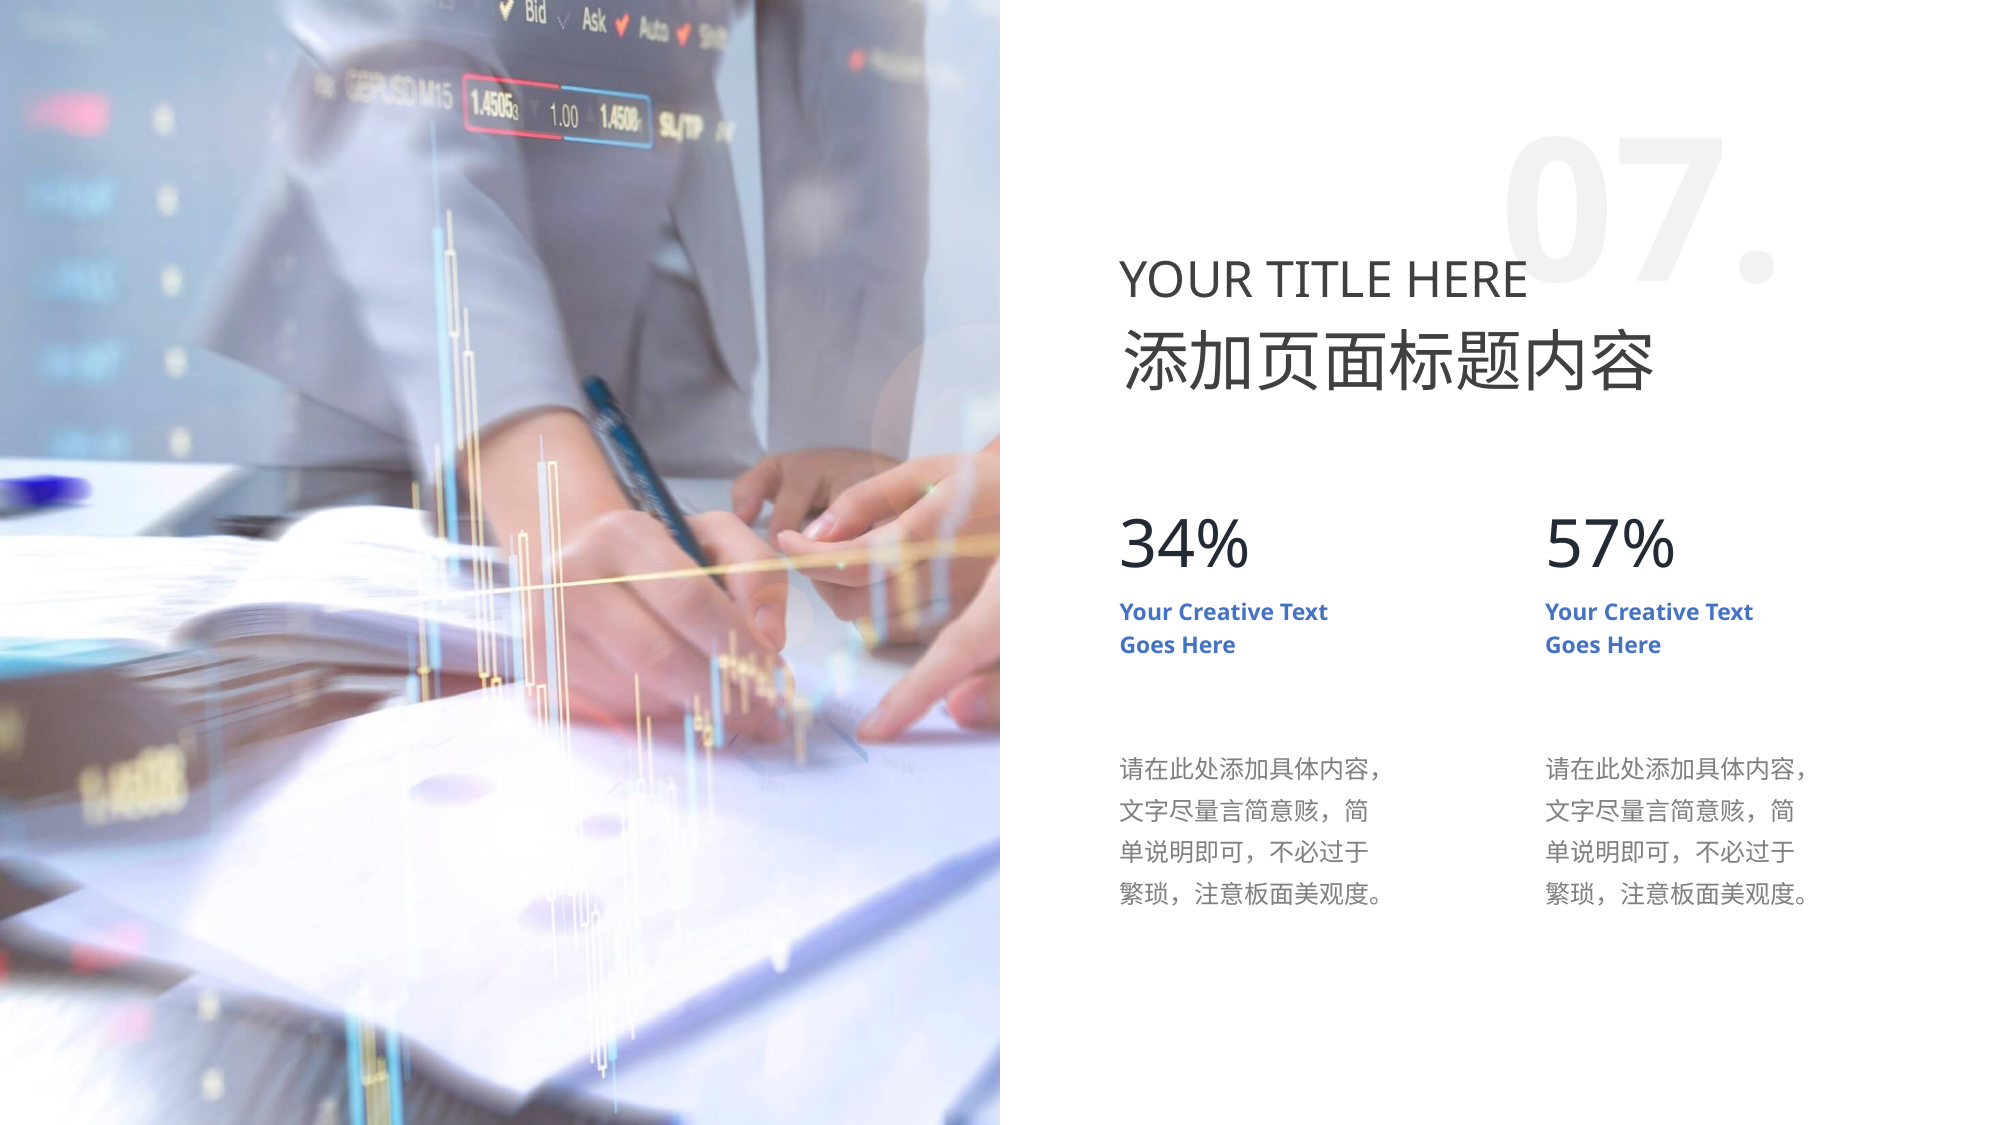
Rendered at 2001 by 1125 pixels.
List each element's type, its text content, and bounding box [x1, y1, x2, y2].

picture [0, 0, 1000, 1125]
text_box 请在此处添加具体内容，文字尽量言简意赅，简单说明即可，不必过于繁琐，注意板面美观度。 [1530, 734, 1823, 917]
text_box 57% [1530, 477, 1781, 589]
text_box 34% [1104, 477, 1355, 589]
text_box YOUR TITLE HERE [1104, 240, 1628, 312]
text_box Your Creative Text Goes Here [1530, 584, 1823, 666]
text_box 07. [1485, 73, 1801, 329]
text_box Your Creative Text Goes Here [1104, 584, 1398, 666]
text_box 添加页面标题内容 [1107, 311, 1672, 407]
text_box 请在此处添加具体内容，文字尽量言简意赅，简单说明即可，不必过于繁琐，注意板面美观度。 [1104, 734, 1398, 917]
